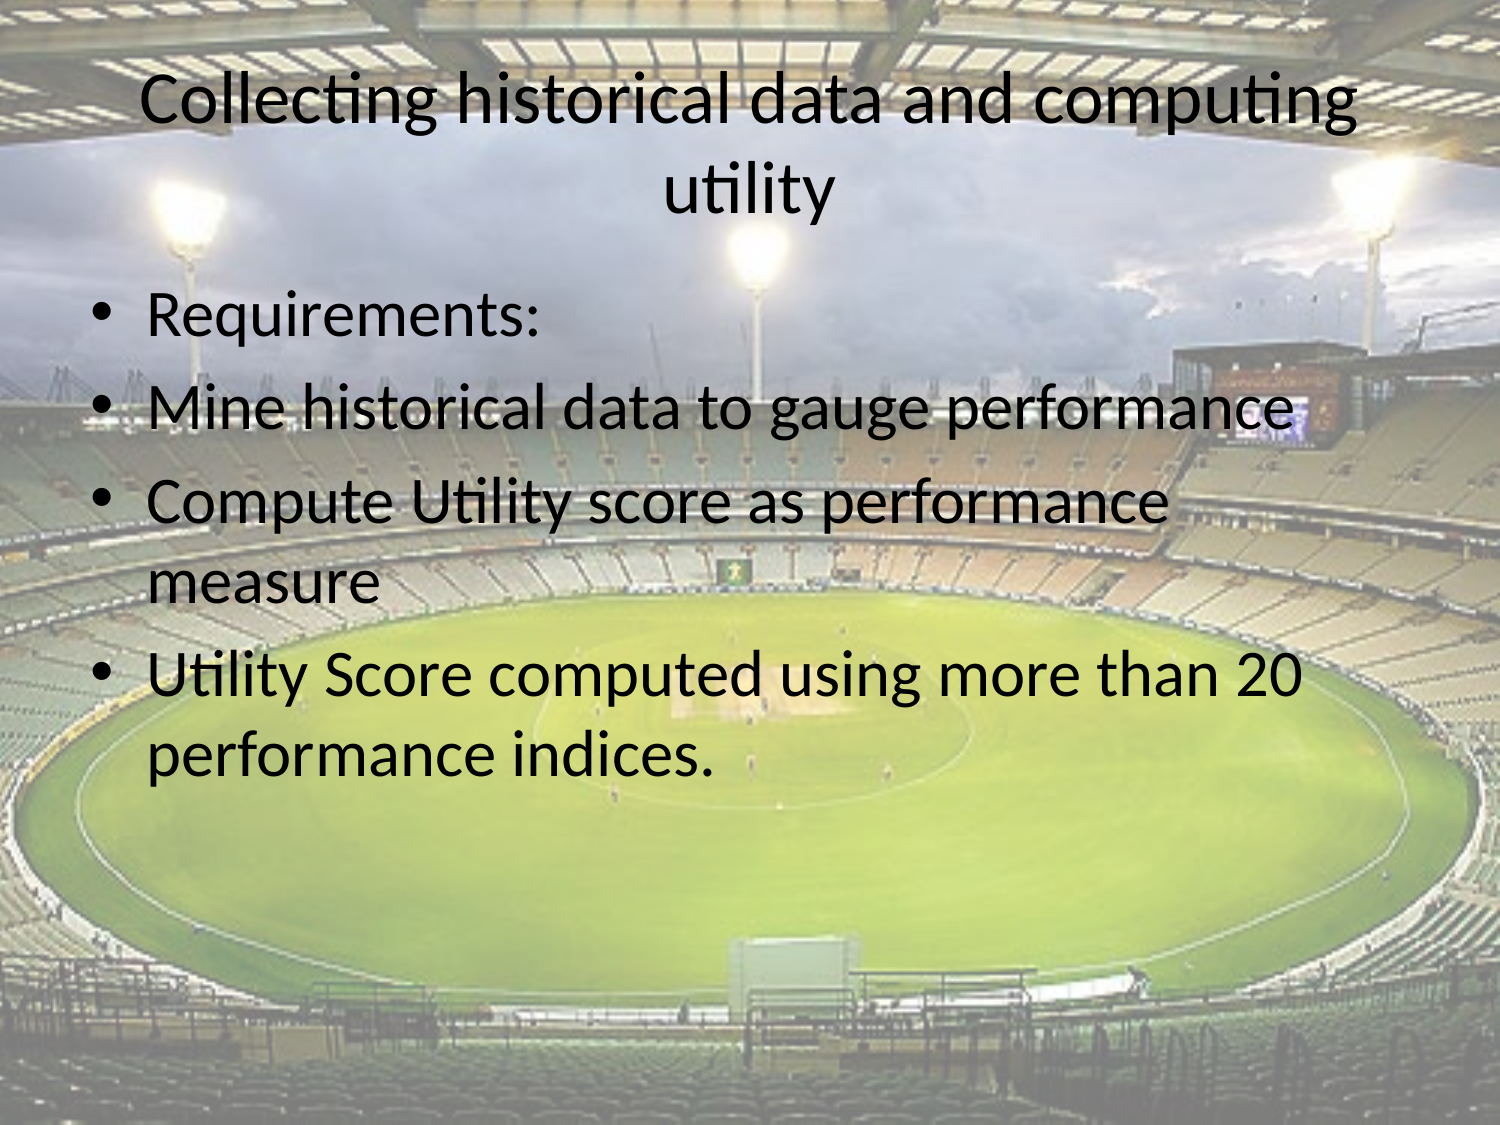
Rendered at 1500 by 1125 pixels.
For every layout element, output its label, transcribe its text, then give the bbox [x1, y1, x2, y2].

title Collecting historical data and computing utility [75, 45, 1425, 233]
list Requirements: Mine historical data to gauge performance Compute Utility score as performance measure Utility Score computed using more than 20 performance indices. [75, 262, 1425, 1005]
